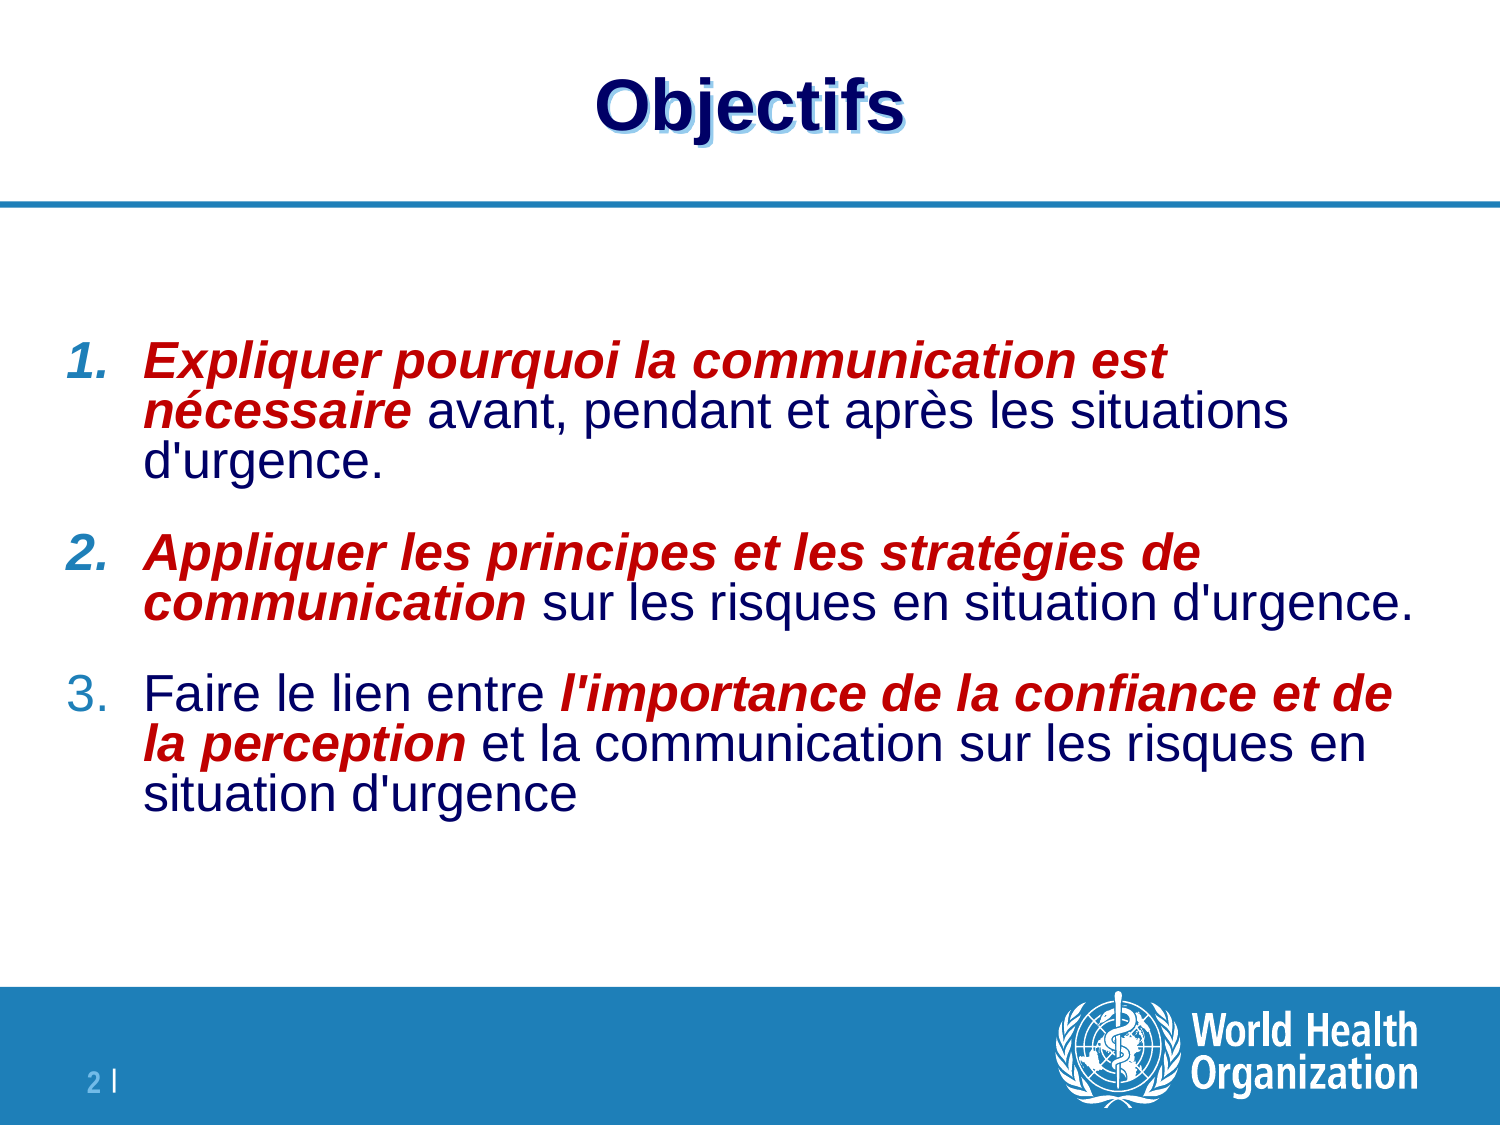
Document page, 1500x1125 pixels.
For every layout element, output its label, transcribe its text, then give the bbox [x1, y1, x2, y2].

title Objectifs [0, 0, 1500, 204]
list Expliquer pourquoi la communication est nécessaire avant, pendant et après les situations d'urgence. Appliquer les principes et les stratégies de communication sur les risques en situation d'urgence. Faire le lien entre l'importance de la confiance et de la perception et la communication sur les risques en situation d'urgence [66, 338, 1427, 837]
